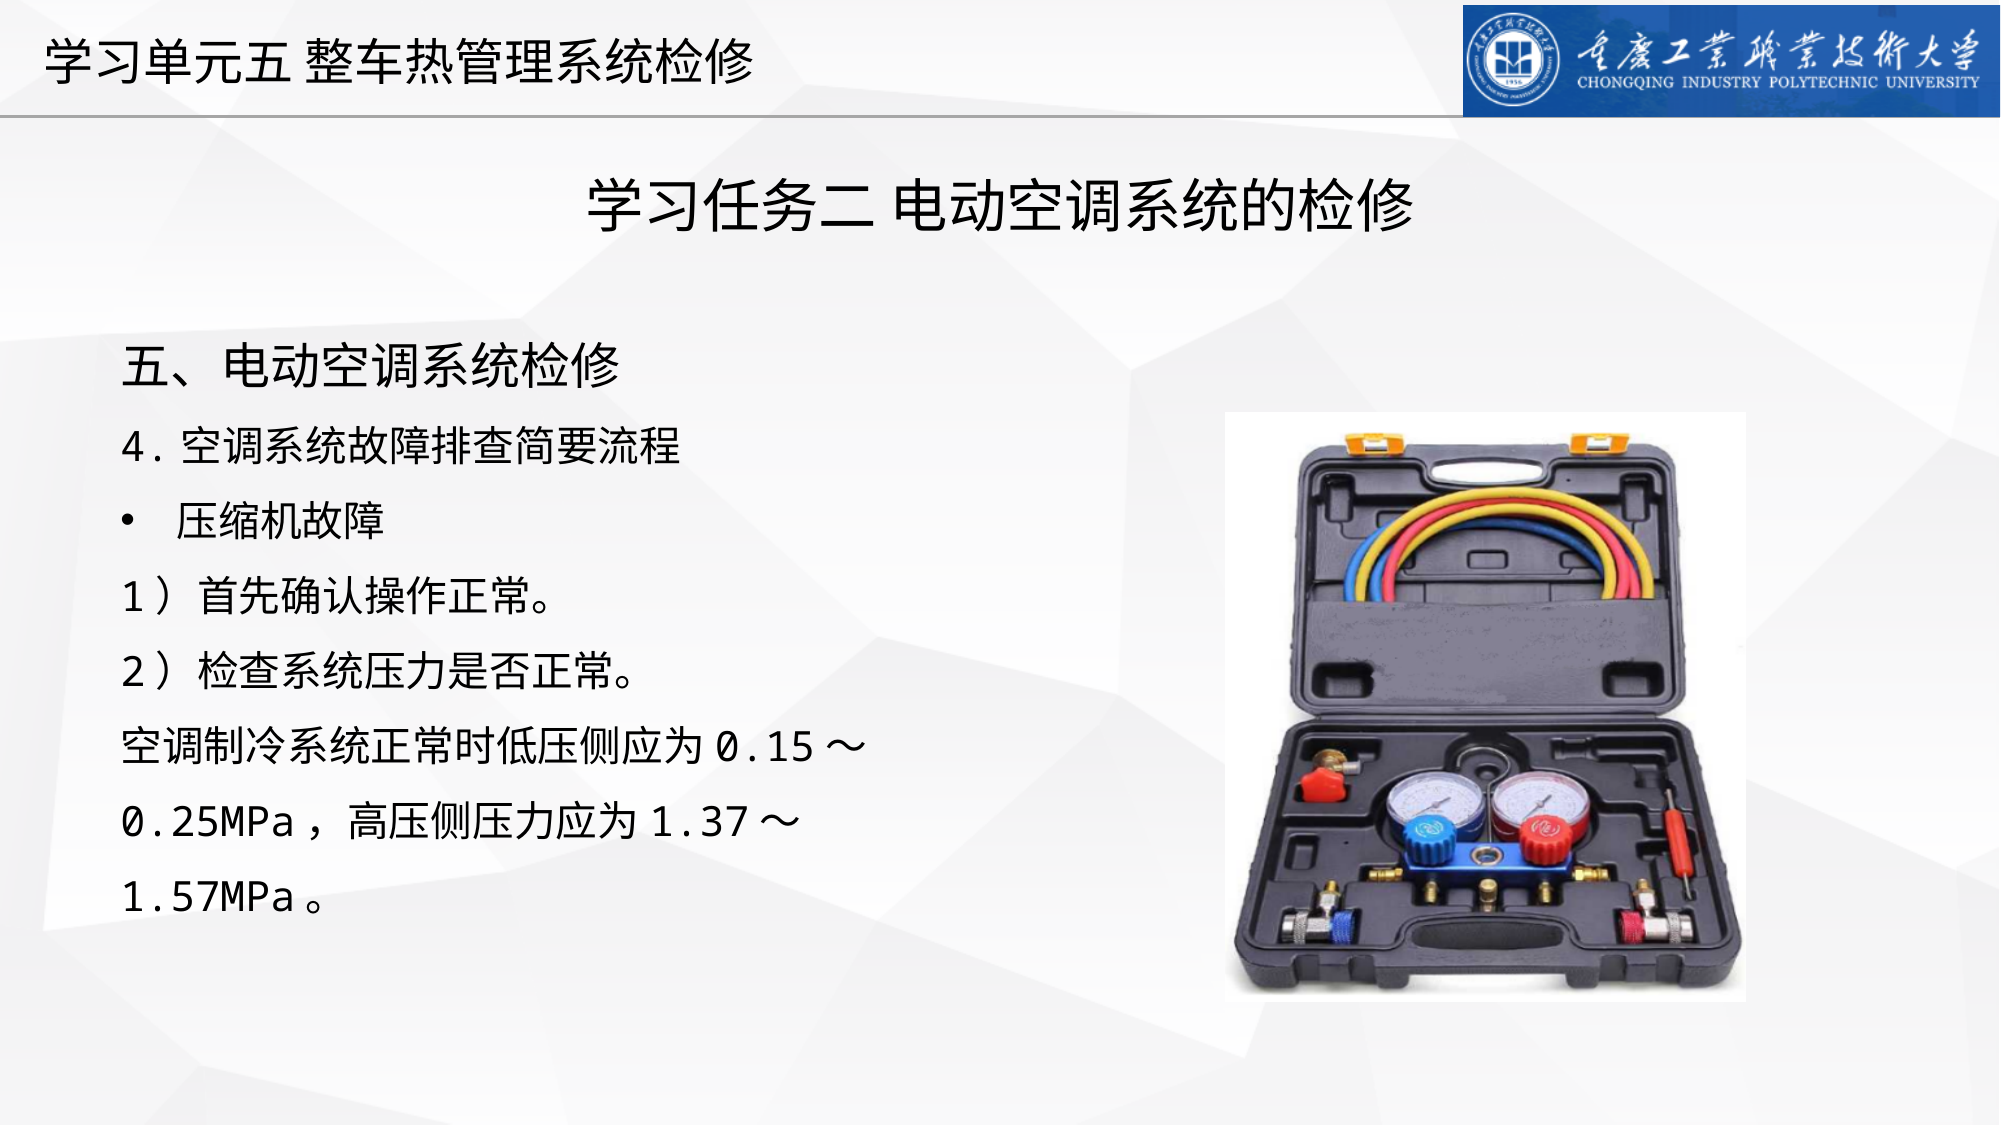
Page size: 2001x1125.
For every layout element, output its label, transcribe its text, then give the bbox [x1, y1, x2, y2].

text_box 五、电动空调系统检修 4.空调系统故障排查简要流程 压缩机故障 1）首先确认操作正常。 2）检查系统压力是否正常。 空调制冷系统正常时低压侧应为0.15～0.25MPa，高压侧压力应为1.37～1.57MPa。 [105, 297, 1000, 1002]
picture [0, 0, 2001, 117]
picture [0, 118, 1999, 1125]
text_box 学习任务二 电动空调系统的检修 [433, 161, 1567, 247]
